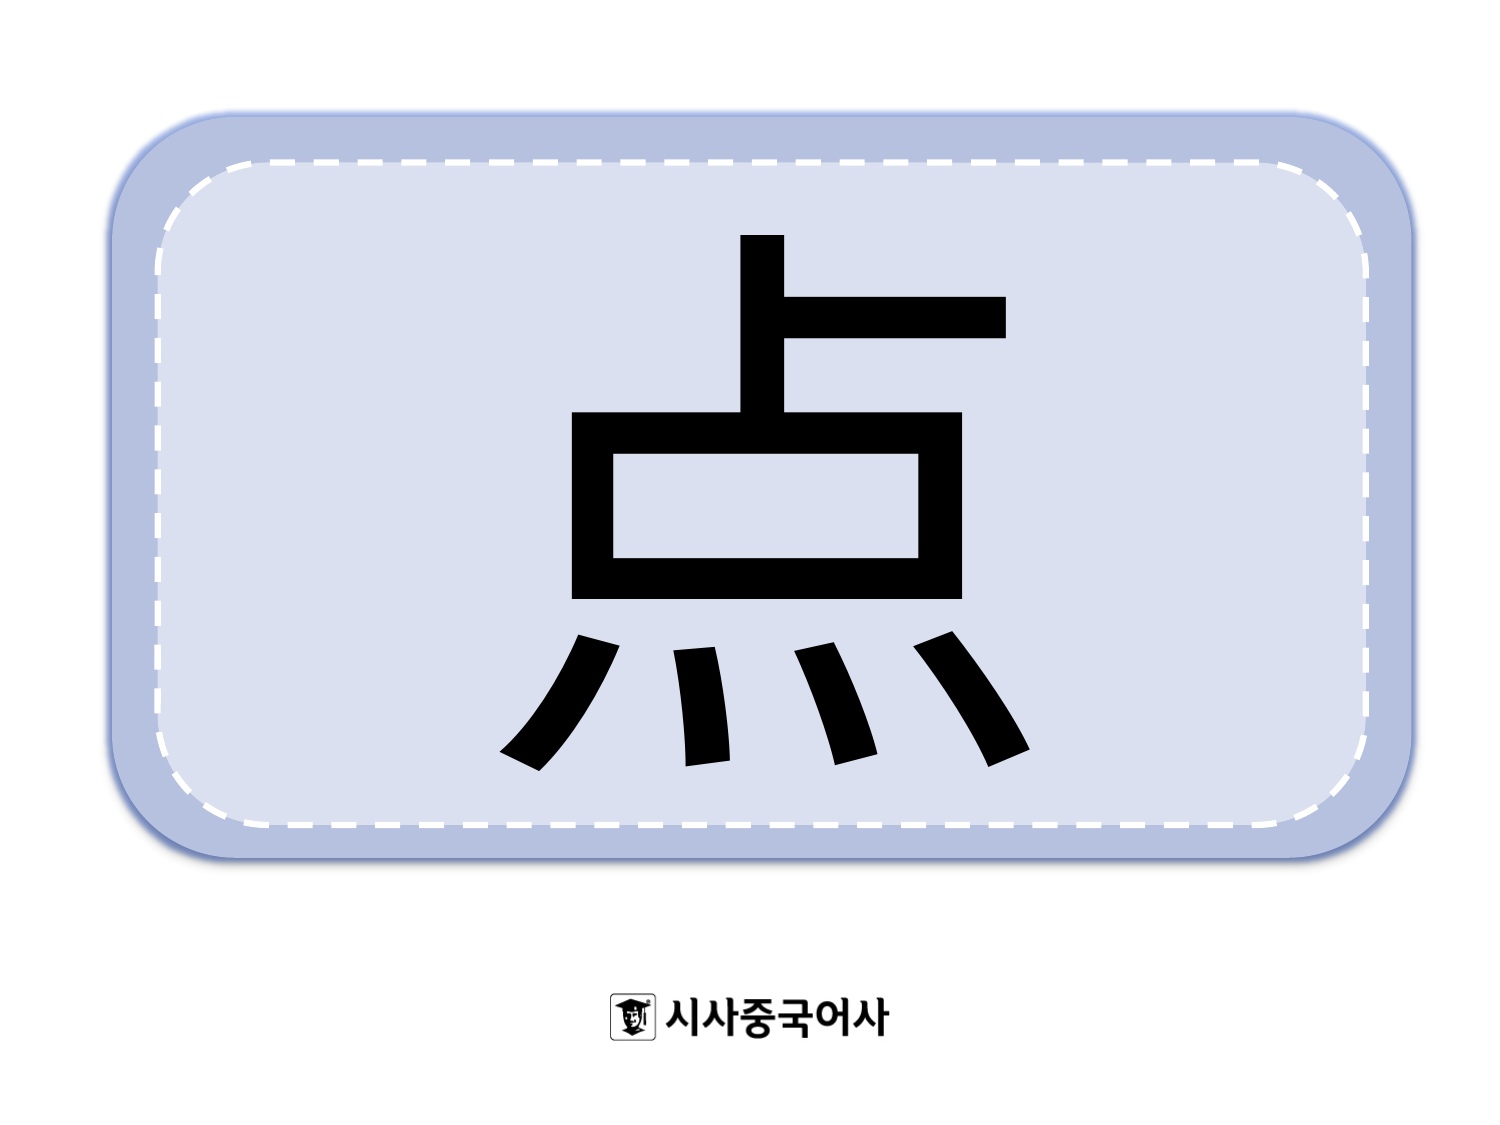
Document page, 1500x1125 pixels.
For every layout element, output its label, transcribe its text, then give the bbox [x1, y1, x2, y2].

text_box 点 [162, 160, 1371, 824]
picture [602, 987, 898, 1047]
